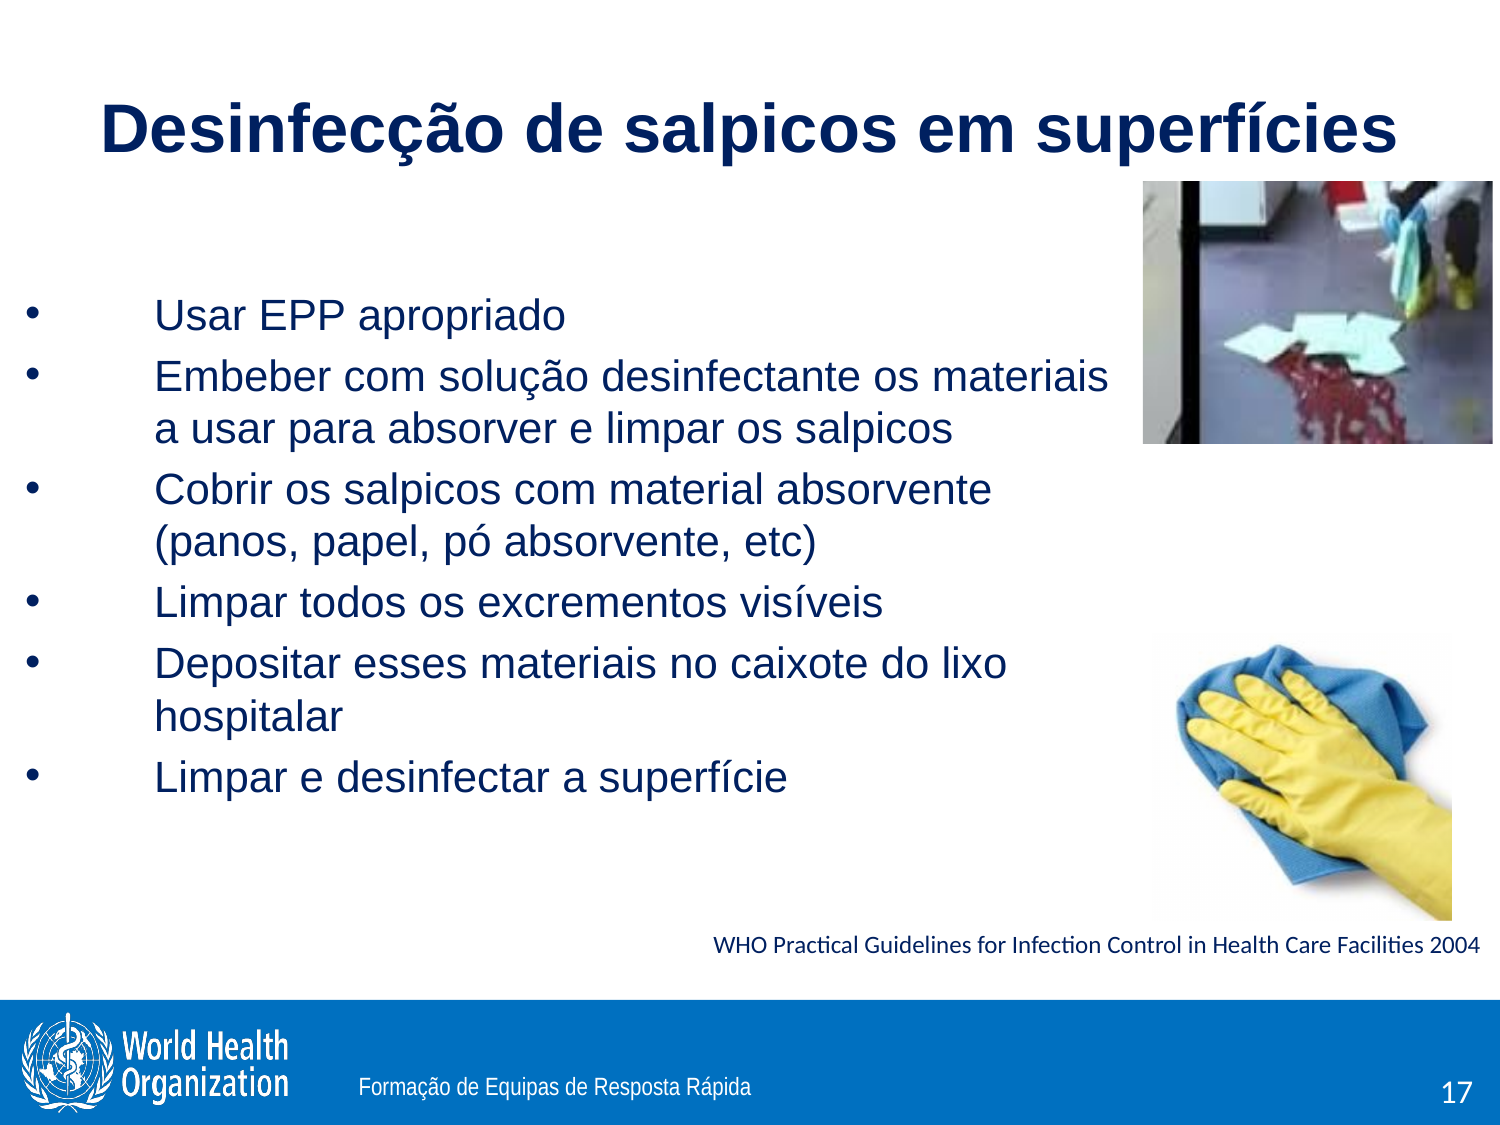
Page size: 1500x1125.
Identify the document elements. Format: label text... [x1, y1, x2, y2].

title Desinfecção de salpicos em superfícies [0, 30, 1500, 219]
list Usar EPP apropriado Embeber com solução desinfectante os materiais a usar para absorver e limpar os salpicos Cobrir os salpicos com material absorvente (panos, papel, pó absorvente, etc) Limpar todos os excrementos visíveis Depositar esses materiais no caixote do lixo hospitalar Limpar e desinfectar a superfície [10, 278, 1150, 811]
picture [21, 1012, 288, 1113]
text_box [1140, 178, 1496, 446]
picture [1152, 626, 1452, 928]
text_box WHO Practical Guidelines for Infection Control in Health Care Facilities 2004 http://www.wpro.who.int/publications/docs/practical_guidelines_infection_control.pdf. [507, 928, 1483, 989]
